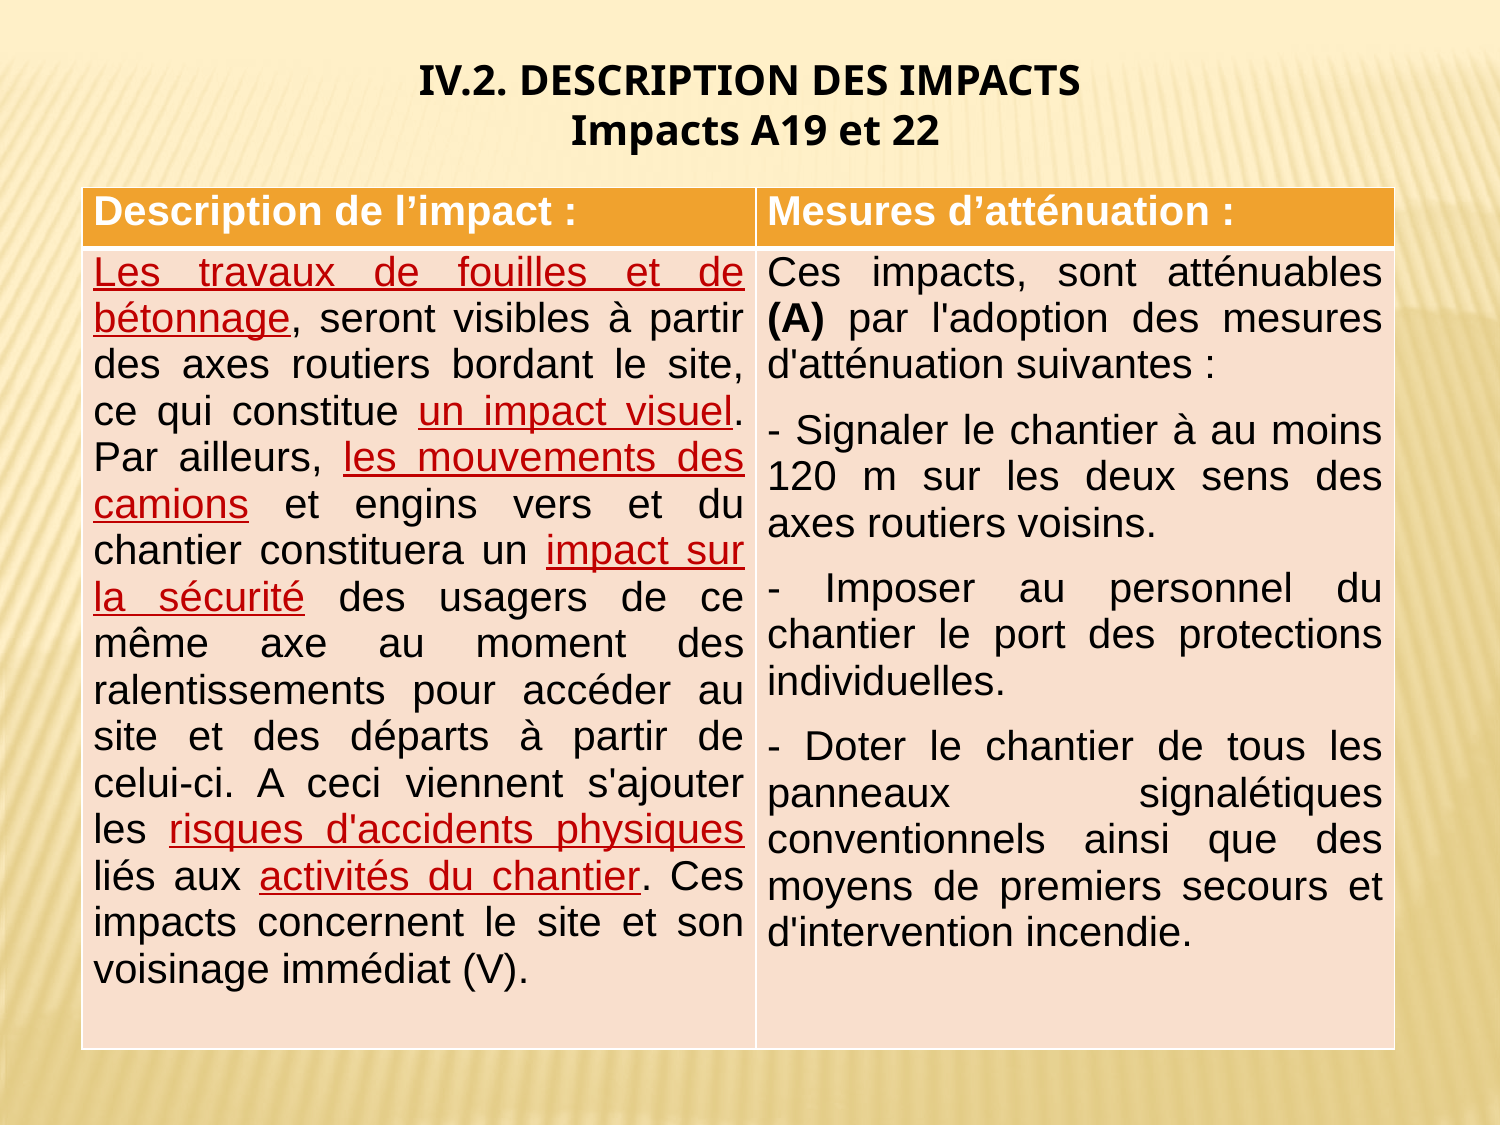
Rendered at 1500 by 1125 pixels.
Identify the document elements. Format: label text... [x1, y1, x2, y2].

text_box IV.2. DESCRIPTION DES IMPACTS Impacts A19 et 22 [128, 46, 1372, 187]
table_header Description de l’impact : [83, 188, 755, 246]
table_header Mesures d’atténuation : [757, 188, 1394, 246]
table_cell Ces impacts, sont atténuables (A) par l'adoption des mesures d'atténuation suivantes : - Signaler le chantier à au moins 120 m sur les deux sens des axes routiers voisins. - Imposer au personnel du chantier le port des protections individuelles. - Doter le chantier de tous les panneaux signalétiques conventionnels ainsi que des moyens de premiers secours et d'intervention incendie. [757, 251, 1394, 1048]
table_cell Les travaux de fouilles et de bétonnage, seront visibles à partir des axes routiers bordant le site, ce qui constitue un impact visuel. Par ailleurs, les mouvements des camions et engins vers et du chantier constituera un impact sur la sécurité des usagers de ce même axe au moment des ralentissements pour accéder au site et des départs à partir de celui-ci. A ceci viennent s'ajouter les risques d'accidents physiques liés aux activités du chantier. Ces impacts concernent le site et son voisinage immédiat (V). [83, 251, 755, 1048]
